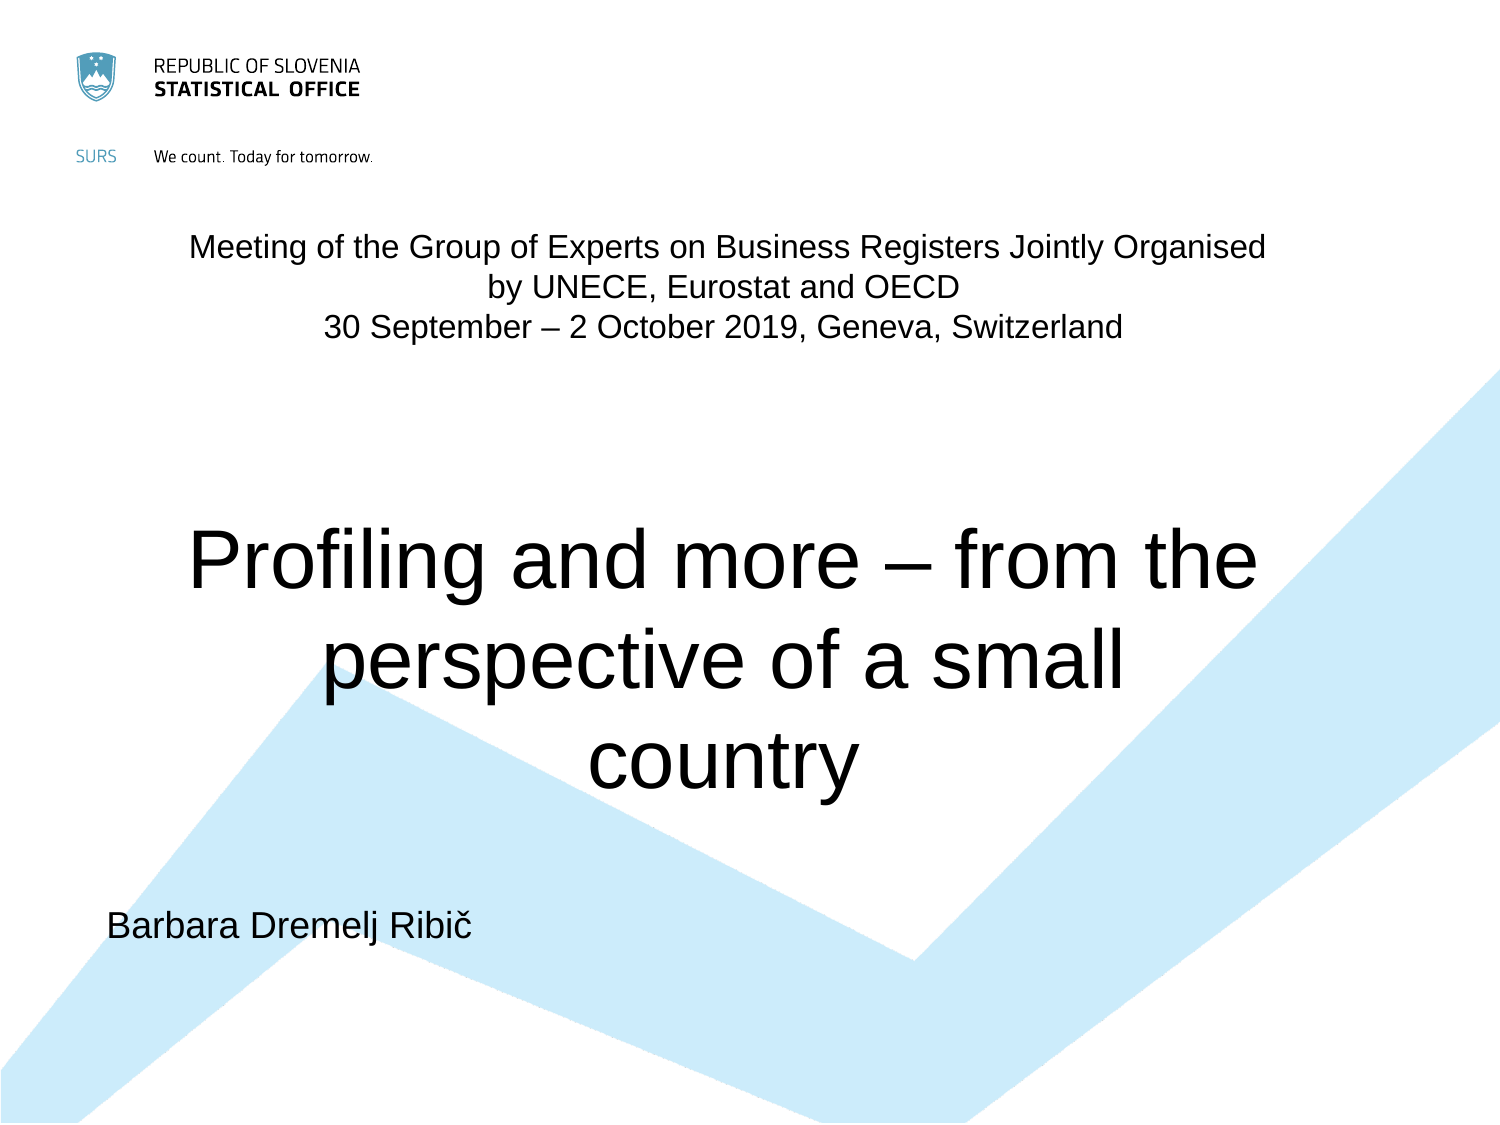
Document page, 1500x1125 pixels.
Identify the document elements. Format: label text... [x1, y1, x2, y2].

subtitle Barbara Dremelj Ribič [64, 893, 514, 1066]
title Meeting of the Group of Experts on Business Registers Jointly Organised by UNECE, Eurostat and OECD 30 September – 2 October 2019, Geneva, Switzerland Profiling and more – from the perspective of a small country [159, 219, 1289, 811]
picture [0, 368, 1500, 1123]
